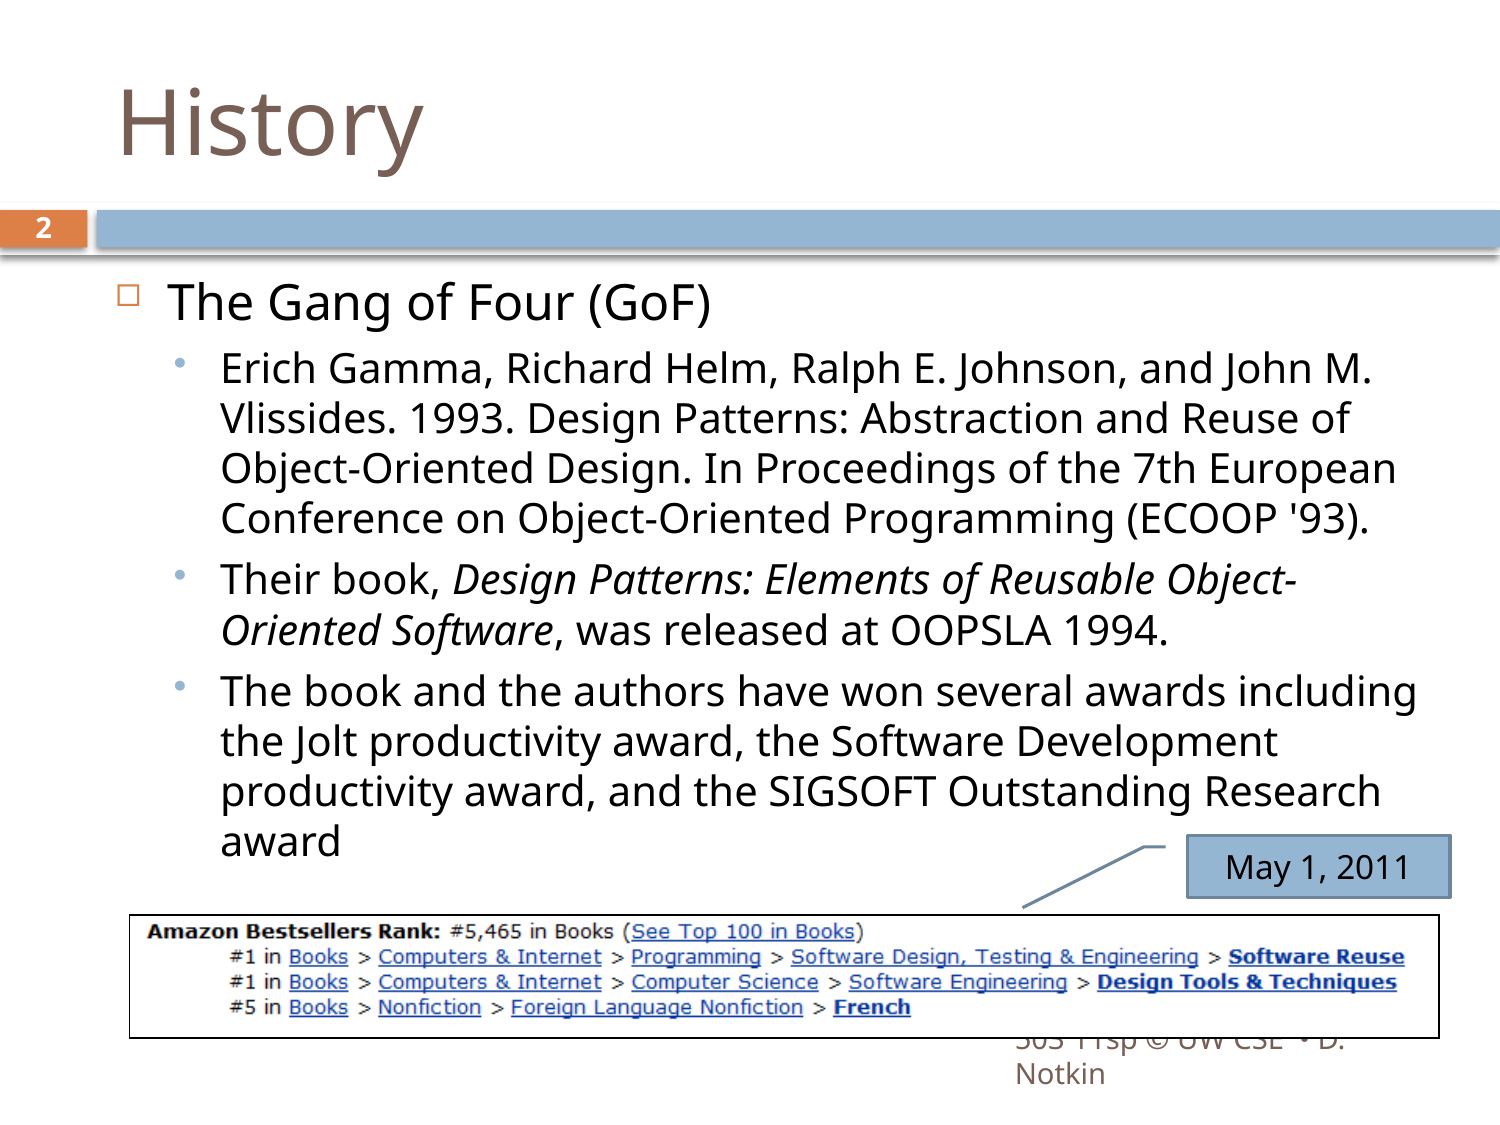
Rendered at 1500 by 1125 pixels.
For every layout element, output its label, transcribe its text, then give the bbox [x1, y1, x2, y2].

picture [129, 915, 1439, 1038]
text_box May 1, 2011 [1186, 834, 1452, 899]
slide_number 503 11sp © UW CSE • D. Notkin [999, 1047, 1438, 1085]
text_box May 1, 2011 [1021, 845, 1166, 910]
title History [100, 37, 1438, 200]
list The Gang of Four (GoF) Erich Gamma, Richard Helm, Ralph E. Johnson, and John M. Vlissides. 1993. Design Patterns: Abstraction and Reuse of Object-Oriented Design. In Proceedings of the 7th European Conference on Object-Oriented Programming (ECOOP '93). Their book, Design Patterns: Elements of Reusable Object-Oriented Software, was released at OOPSLA 1994. The book and the authors have won several awards including the Jolt productivity award, the Software Development productivity award, and the SIGSOFT Outstanding Research award [100, 262, 1438, 1000]
slide_number 2 [0, 208, 88, 249]
